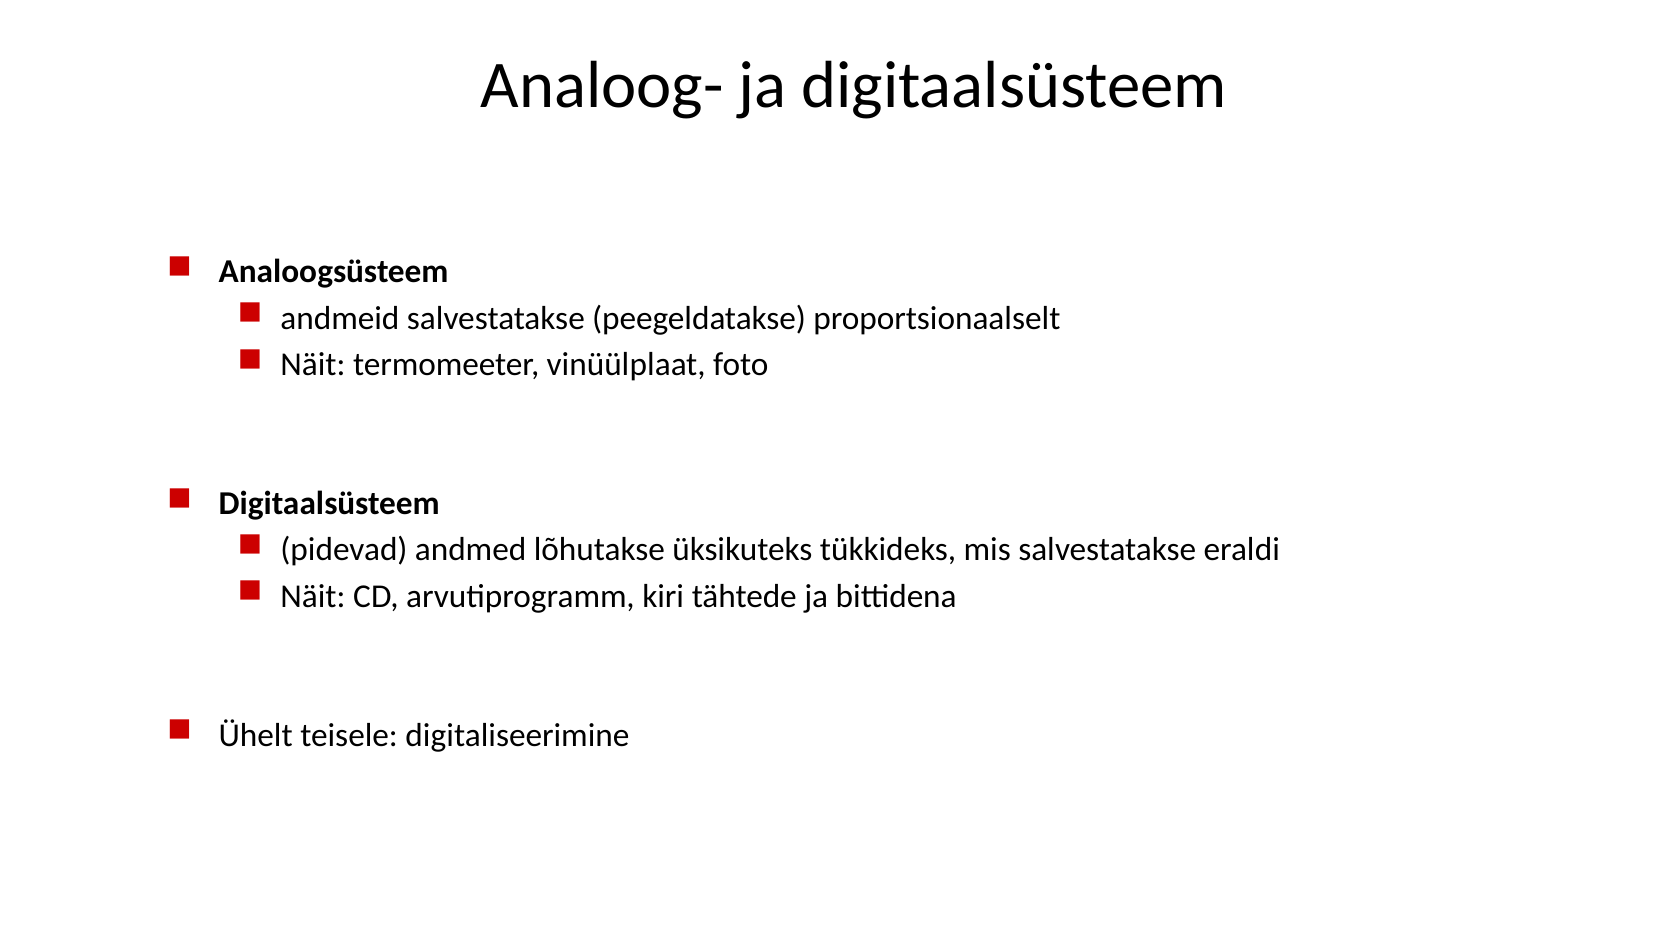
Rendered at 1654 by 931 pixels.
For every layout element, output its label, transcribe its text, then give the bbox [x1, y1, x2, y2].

list Analoogsüsteem andmeid salvestatakse (peegeldatakse) proportsionaalselt Näit: termomeeter, vinüülplaat, foto Digitaalsüsteem (pidevad) andmed lõhutakse üksikuteks tükkideks, mis salvestatakse eraldi Näit: CD, arvutiprogramm, kiri tähtede ja bittidena Ühelt teisele: digitaliseerimine [151, 103, 1571, 765]
title Analoog- ja digitaalsüsteem [151, 0, 1557, 87]
